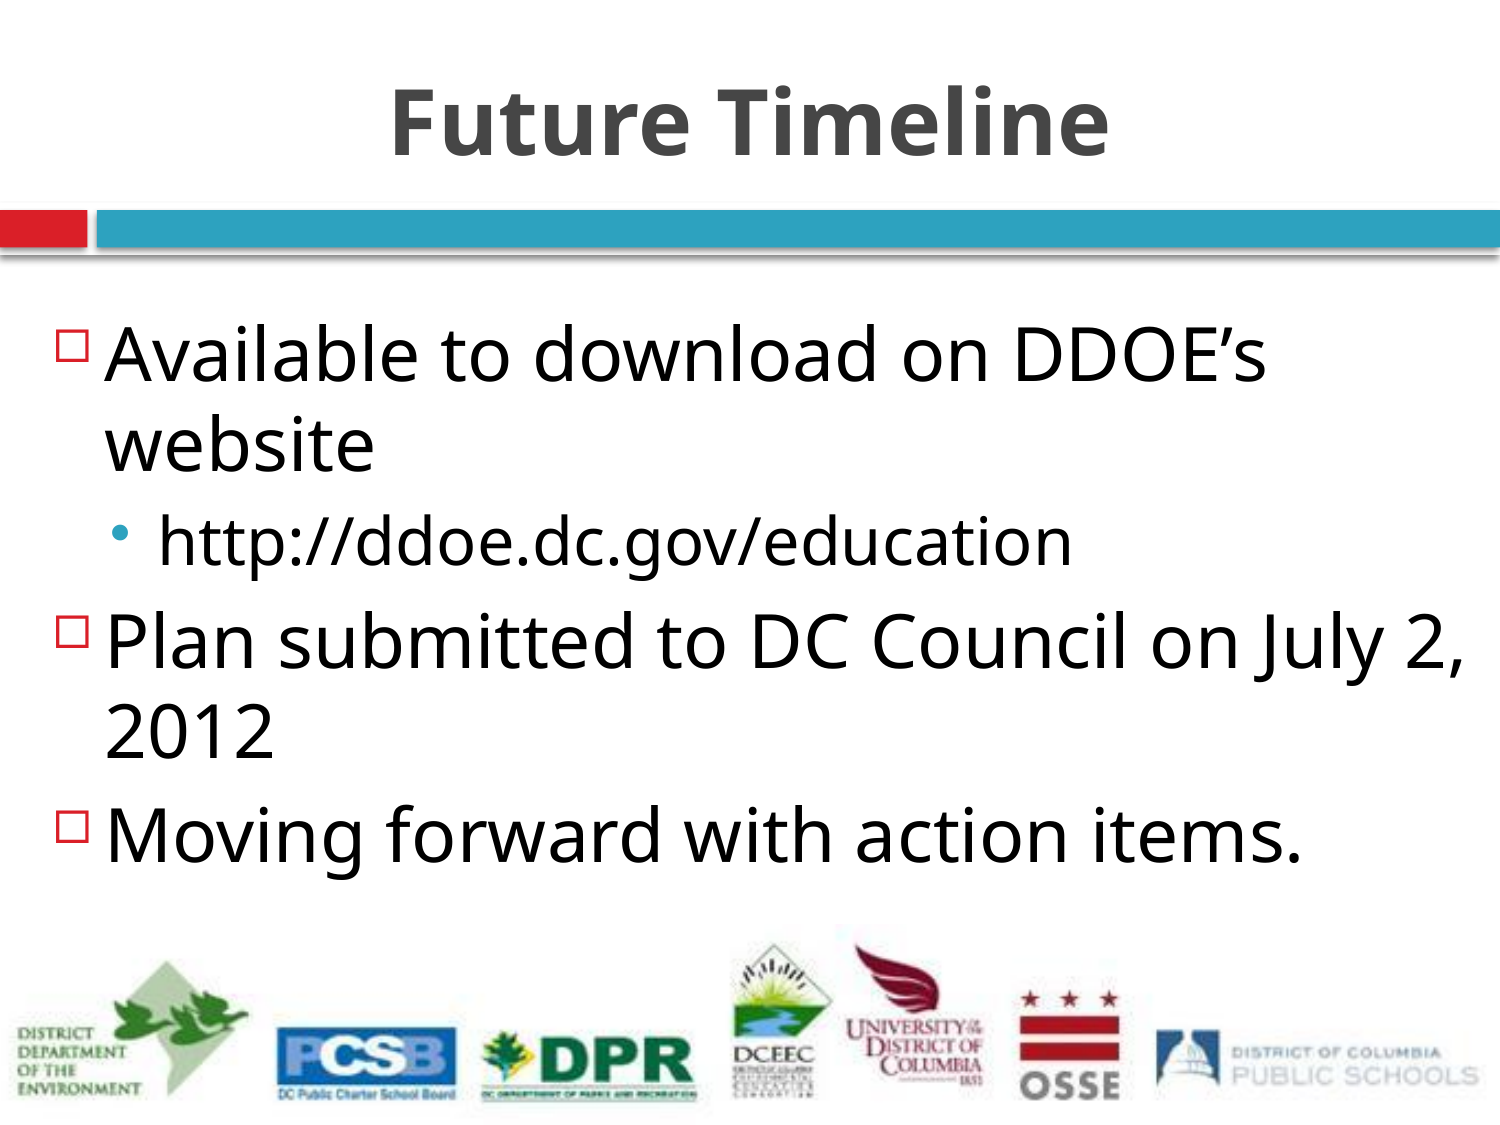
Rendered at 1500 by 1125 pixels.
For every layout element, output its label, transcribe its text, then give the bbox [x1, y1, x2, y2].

list Available to download on DDOE’s website http://ddoe.dc.gov/education Plan submitted to DC Council on July 2, 2012 Moving forward with action items. [37, 212, 1500, 924]
title Future Timeline [0, 37, 1500, 200]
picture [0, 924, 1500, 1125]
